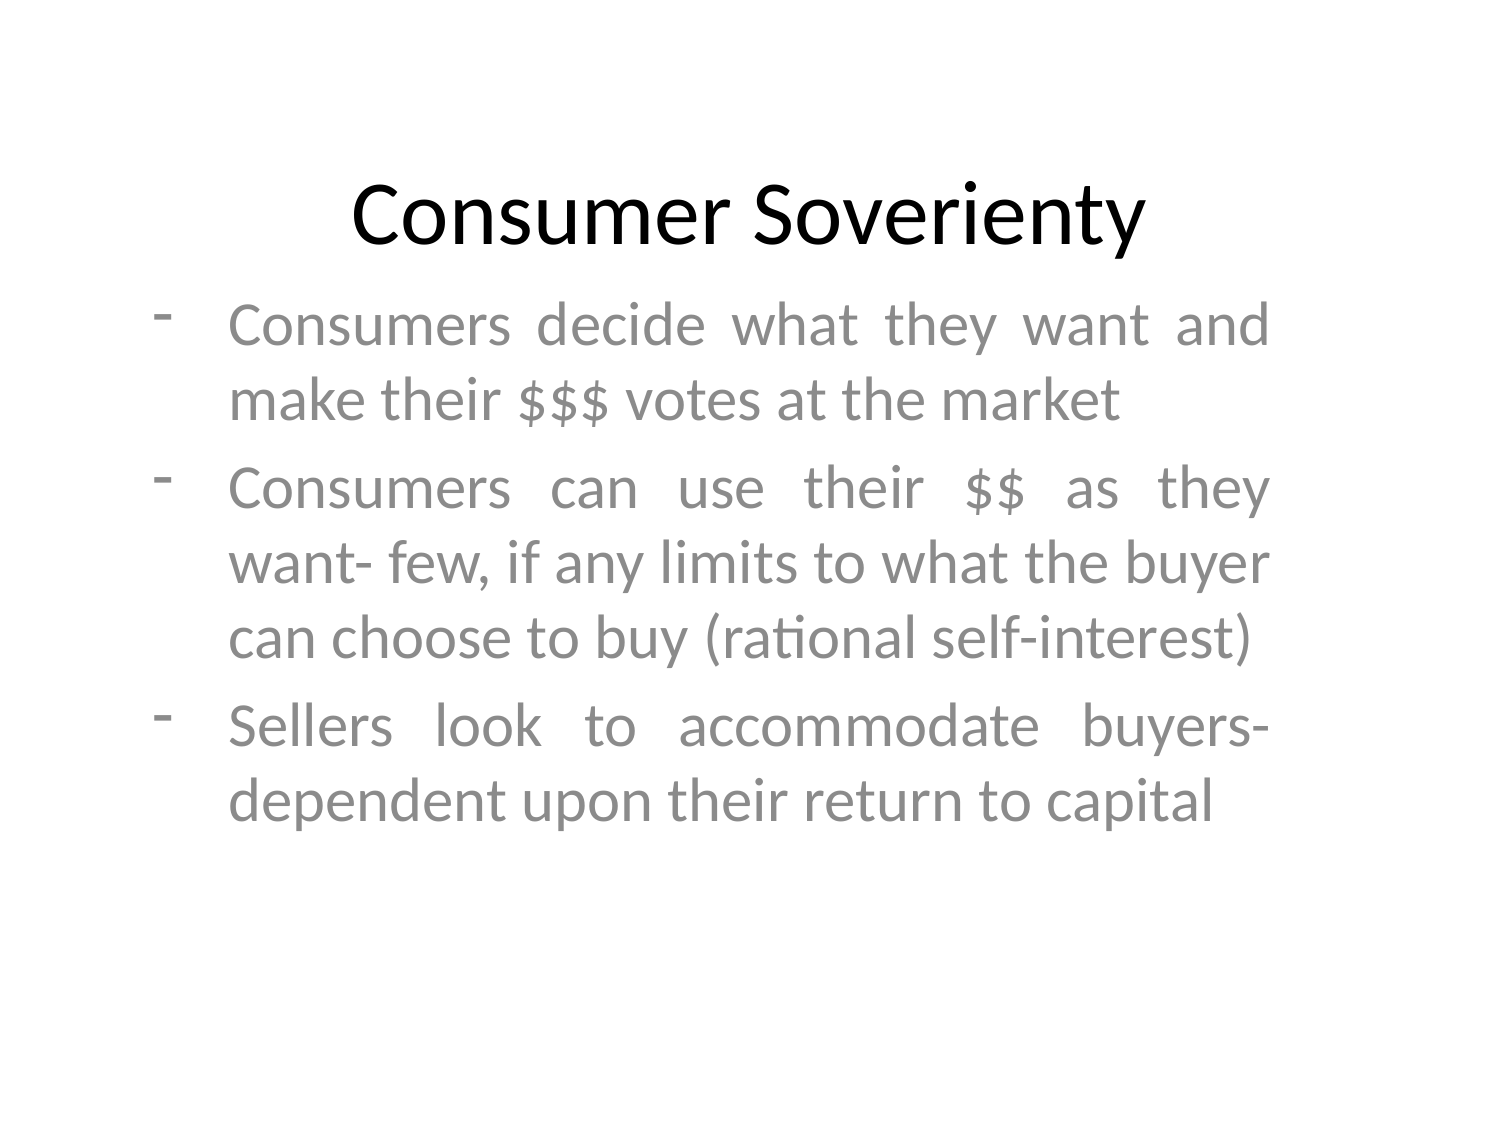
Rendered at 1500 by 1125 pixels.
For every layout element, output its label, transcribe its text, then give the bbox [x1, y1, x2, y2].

subtitle Consumers decide what they want and make their $$$ votes at the market Consumers can use their $$ as they want- few, if any limits to what the buyer can choose to buy (rational self-interest) Sellers look to accommodate buyers- dependent upon their return to capital [137, 275, 1288, 900]
title Consumer Soverienty [112, 87, 1388, 329]
